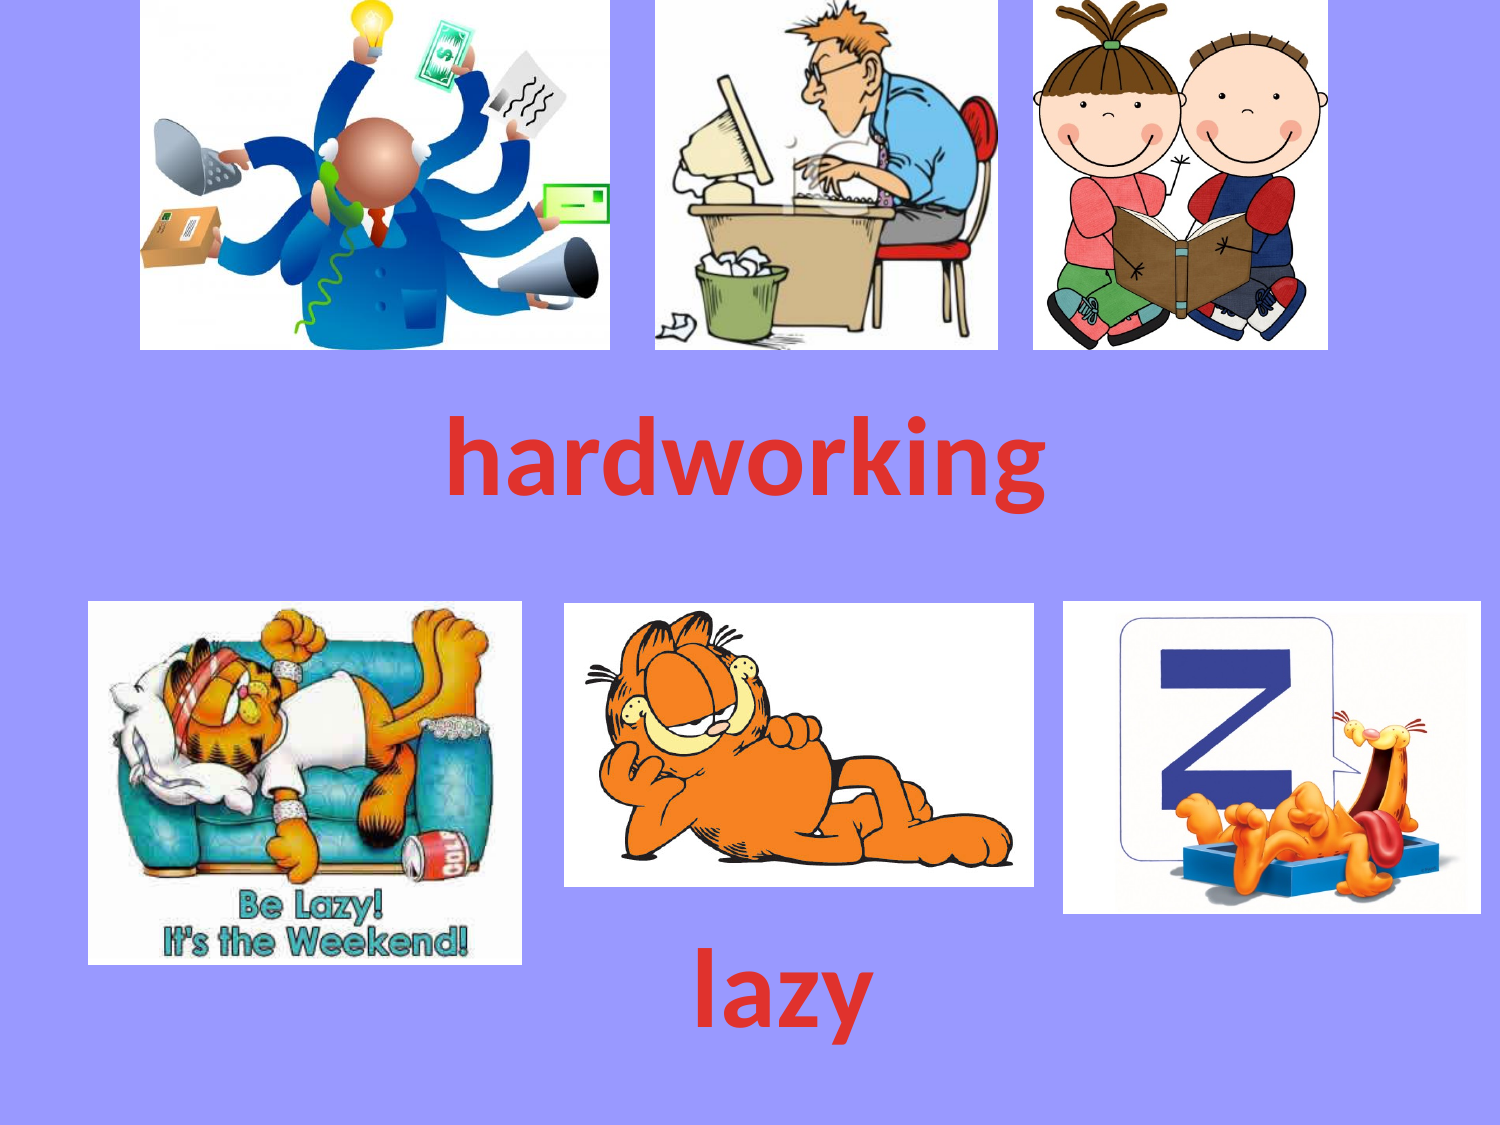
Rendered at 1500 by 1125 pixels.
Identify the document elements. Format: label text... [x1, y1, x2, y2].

picture [88, 601, 523, 965]
picture [140, 0, 610, 351]
picture [655, 0, 998, 351]
text_box hardworking [428, 375, 1063, 526]
picture [1033, 0, 1328, 351]
text_box lazy [676, 907, 891, 1058]
picture [564, 603, 1034, 887]
picture [1063, 600, 1481, 915]
